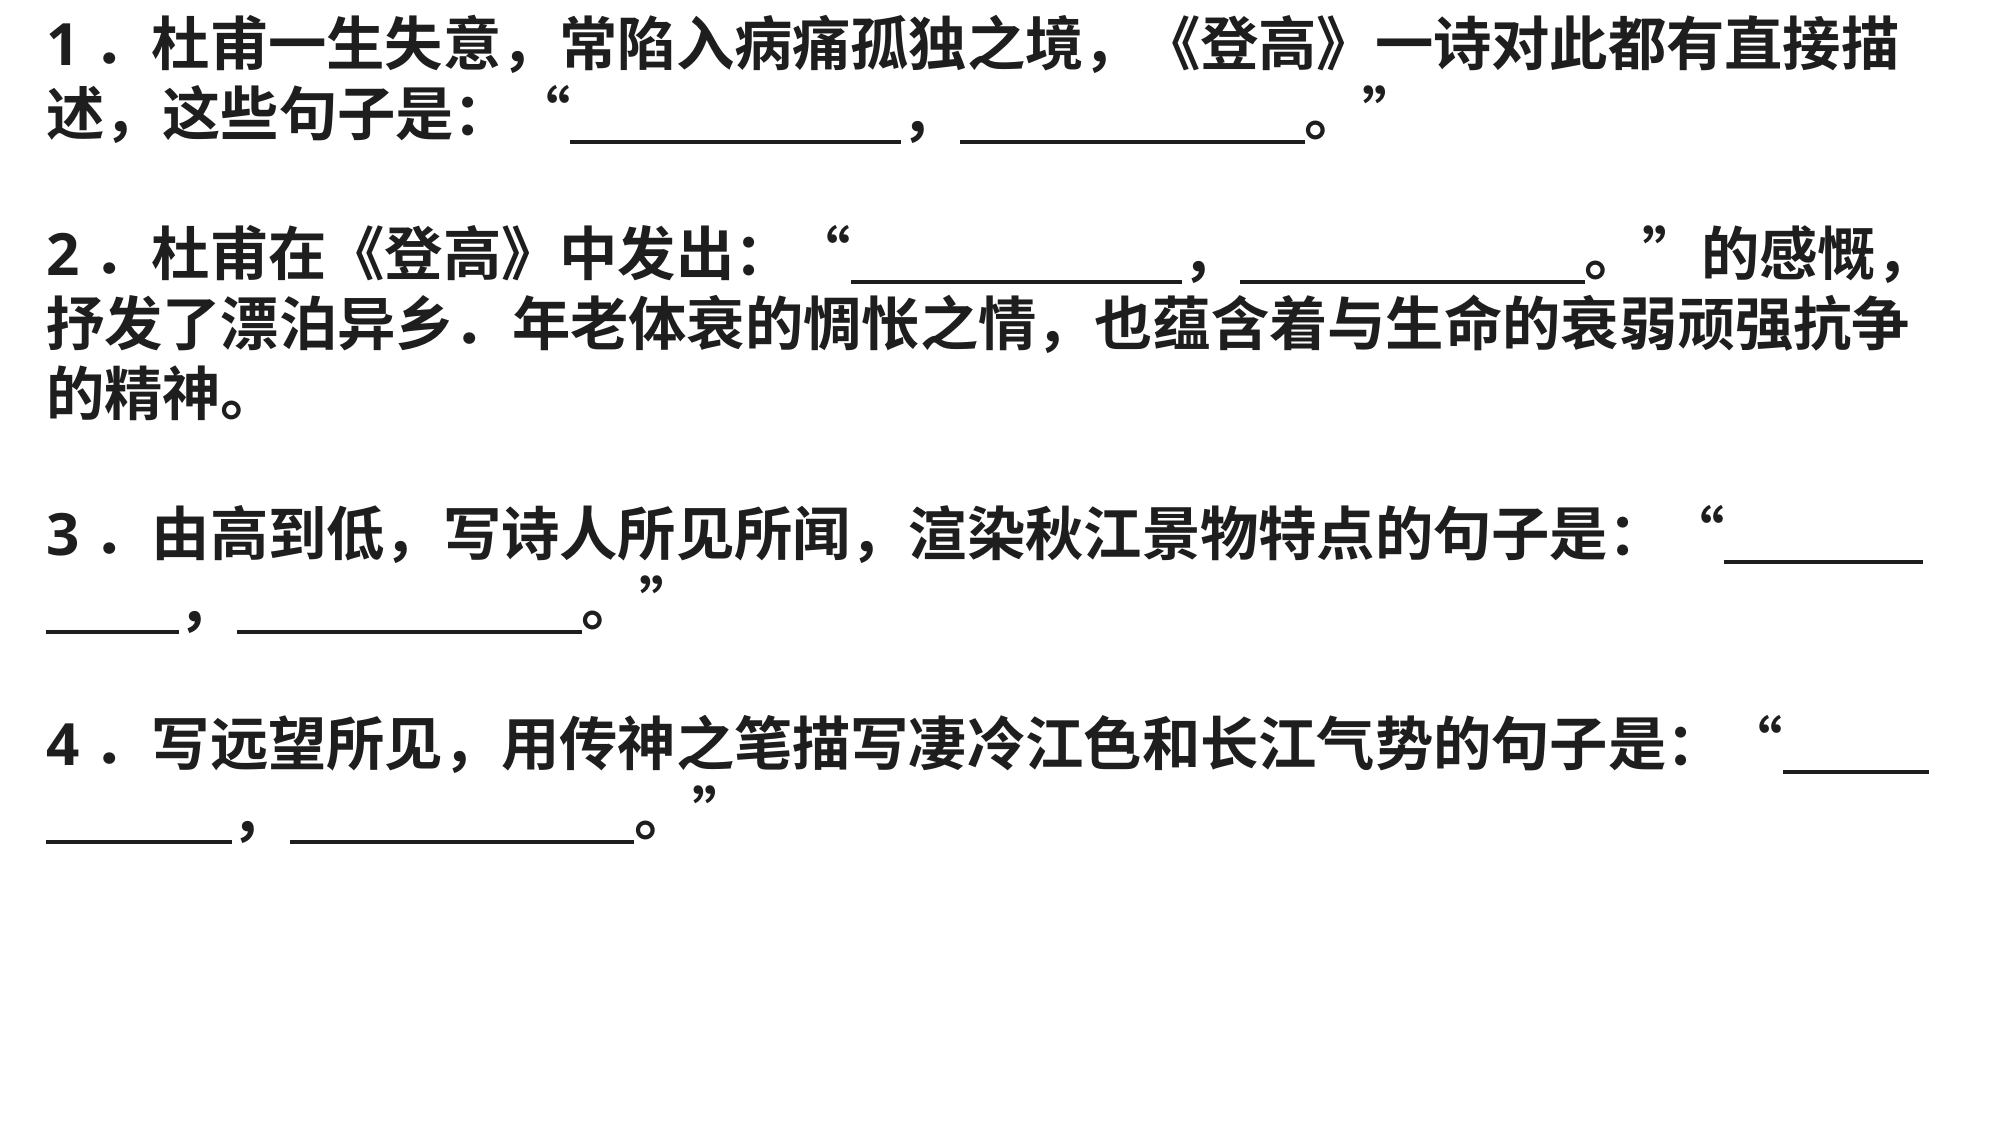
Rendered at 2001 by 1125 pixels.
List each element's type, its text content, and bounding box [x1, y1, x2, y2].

text_box 1．杜甫一生失意，常陷入病痛孤独之境，《登高》一诗对此都有直接描述，这些句子是：“ ， 。” 2．杜甫在《登高》中发出：“ ， 。”的感慨，抒发了漂泊异乡．年老体衰的惆怅之情，也蕴含着与生命的衰弱顽强抗争的精神。 3．由高到低，写诗人所见所闻，渲染秋江景物特点的句子是：“ ， 。” 4．写远望所见，用传神之笔描写凄冷江色和长江气势的句子是：“ ， 。” [31, 0, 1950, 900]
